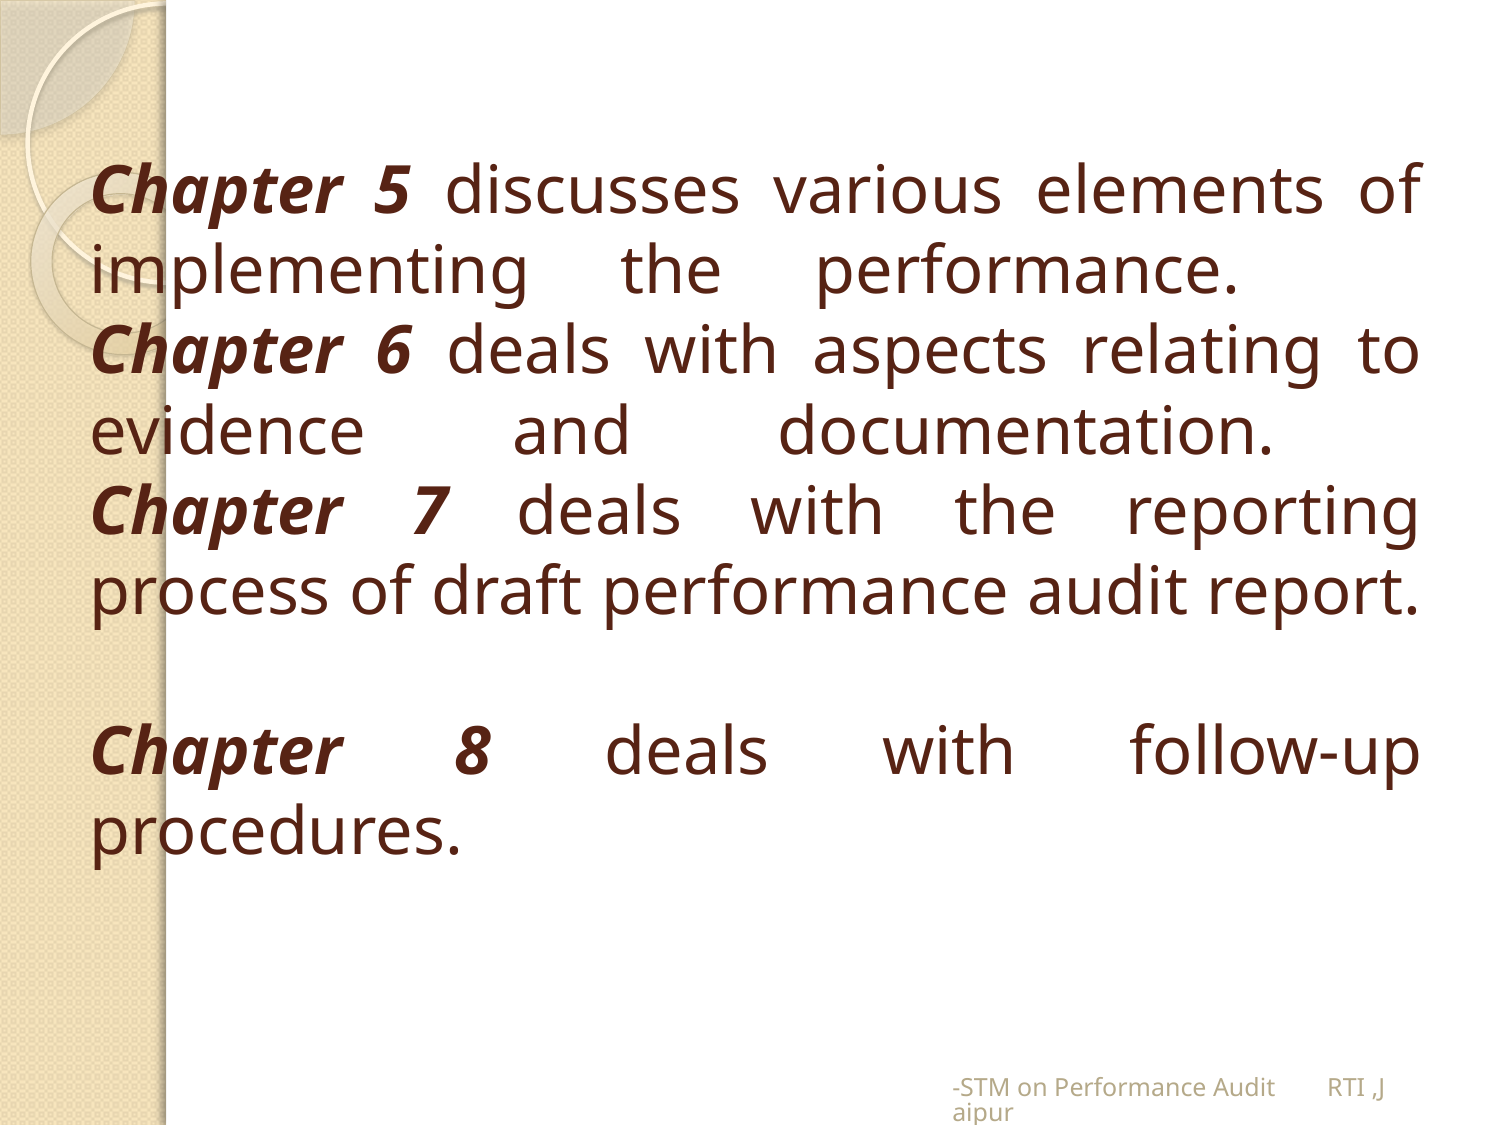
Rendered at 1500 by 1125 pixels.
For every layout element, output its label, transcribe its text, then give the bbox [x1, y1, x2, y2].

title Chapter 5 discusses various elements of implementing the performance. Chapter 6 deals with aspects relating to evidence and documentation. Chapter 7 deals with the reporting process of draft performance audit report. Chapter 8 deals with follow-up procedures. [75, 45, 1438, 1050]
footer -STM on Performance Audit RTI ,Jaipur [937, 1034, 1413, 1113]
